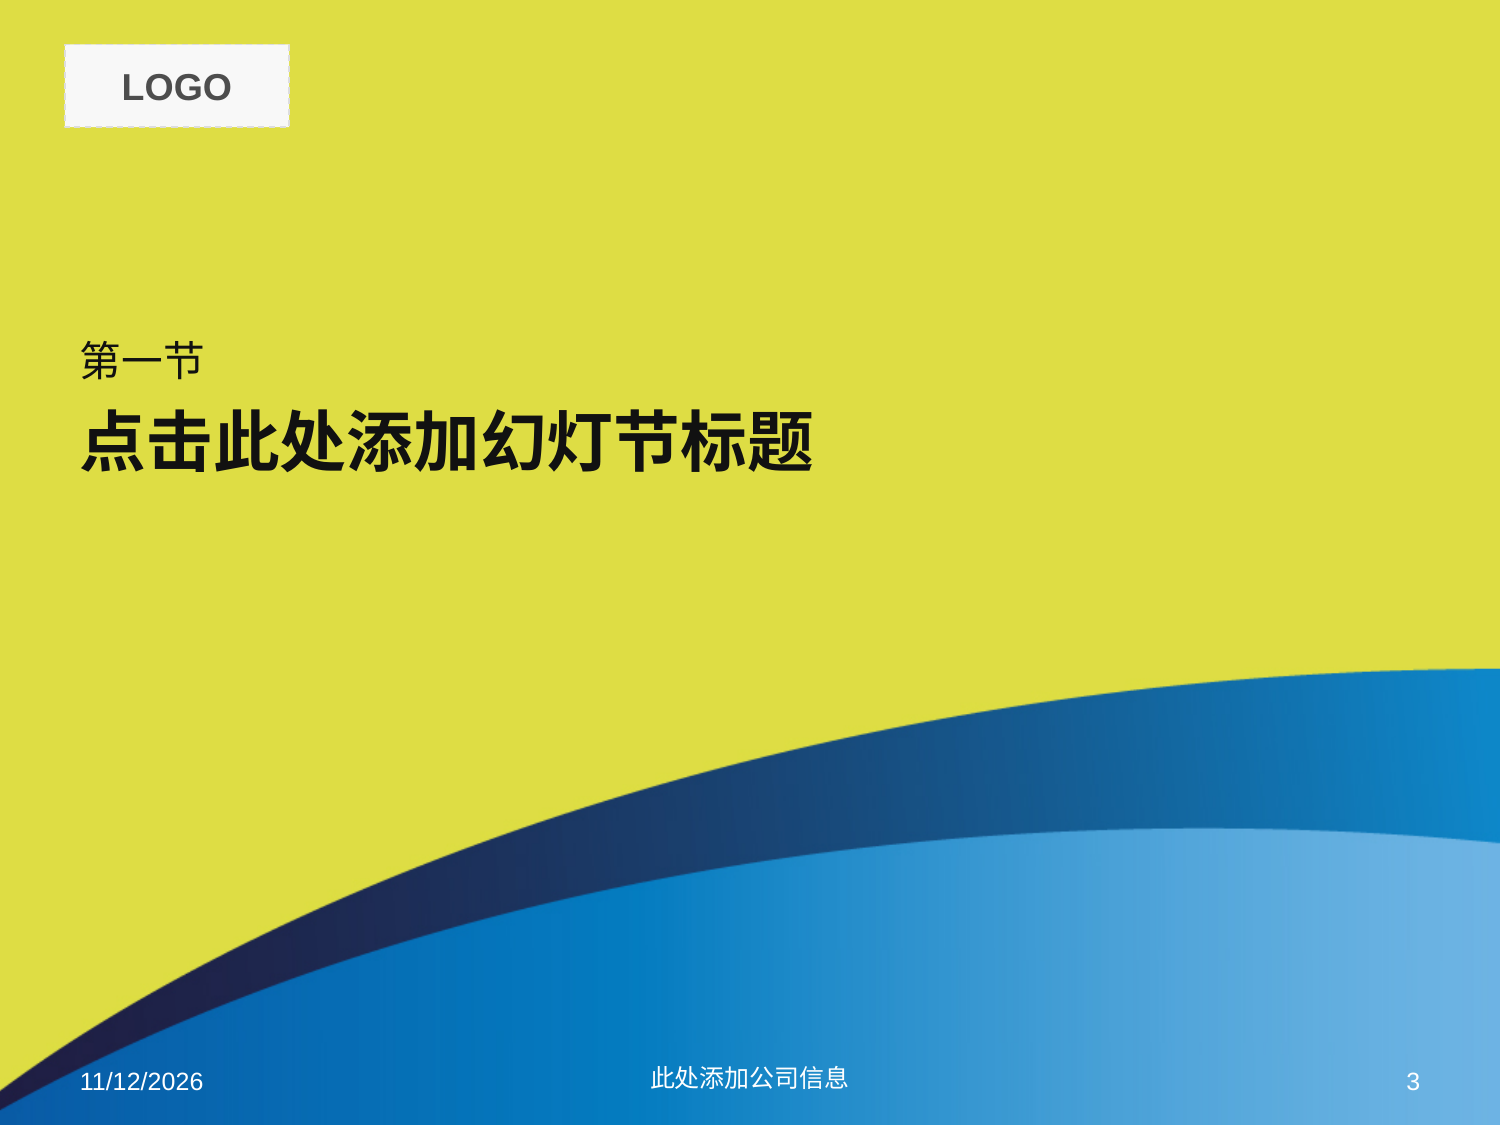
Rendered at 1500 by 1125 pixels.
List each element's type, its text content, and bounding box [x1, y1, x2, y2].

slide_number 3 [1085, 1058, 1436, 1103]
picture [0, 0, 1500, 1125]
footer 此处添加公司信息 [512, 1058, 988, 1103]
list 第一节 [64, 326, 1436, 393]
title 点击此处添加幻灯节标题 [64, 393, 1436, 516]
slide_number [64, 1058, 415, 1103]
